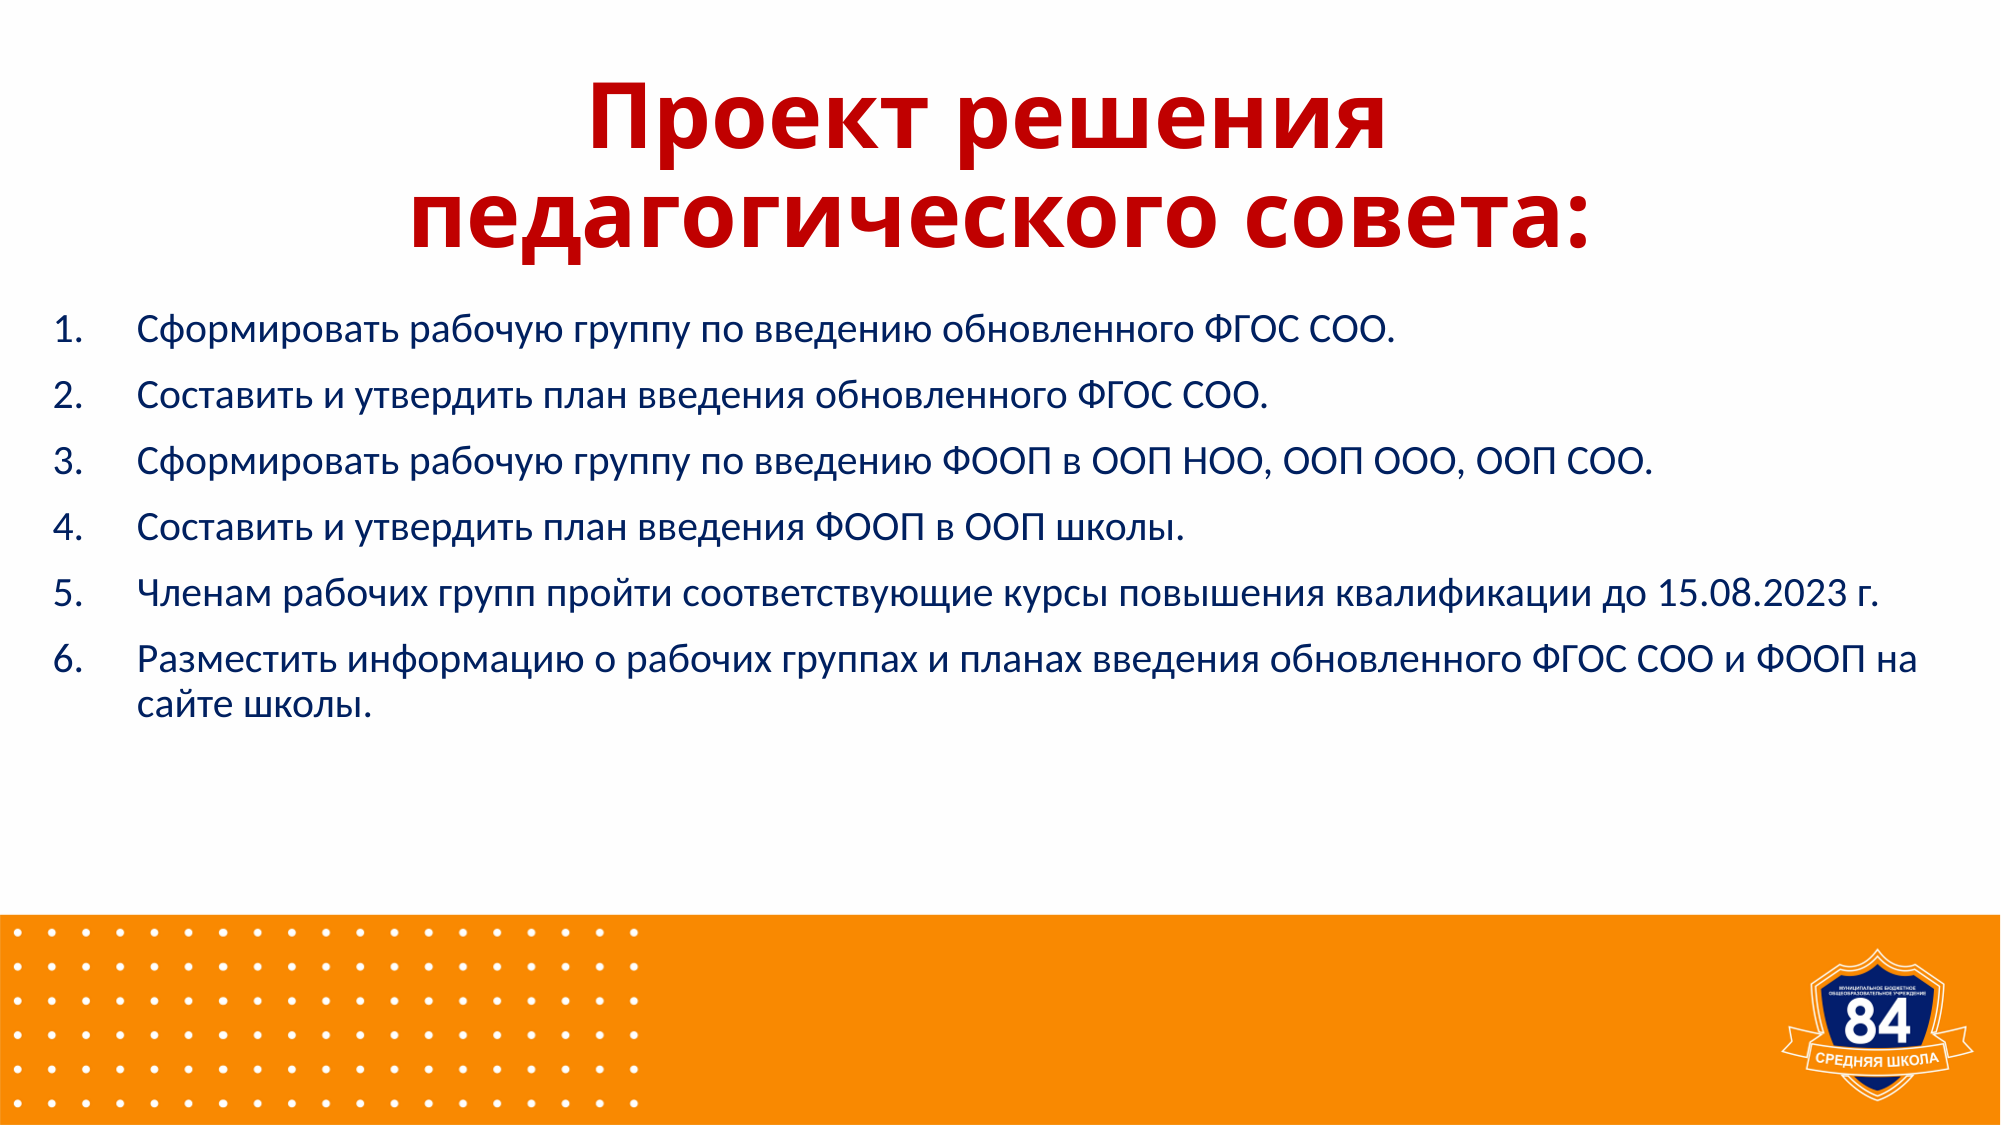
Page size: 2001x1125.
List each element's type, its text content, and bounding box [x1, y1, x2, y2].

title Проект решения педагогического совета: [137, 59, 1863, 278]
list Сформировать рабочую группу по введению обновленного ФГОС СОО. Составить и утвердить план введения обновленного ФГОС СОО. Сформировать рабочую группу по введению ФООП в ООП НОО, ООП ООО, ООП СОО. Составить и утвердить план введения ФООП в ООП школы. Членам рабочих групп пройти соответствующие курсы повышения квалификации до 15.08.2023 г. Разместить информацию о рабочих группах и планах введения обновленного ФГОС СОО и ФООП на сайте школы. [37, 299, 1970, 1014]
picture [0, 0, 2001, 1125]
